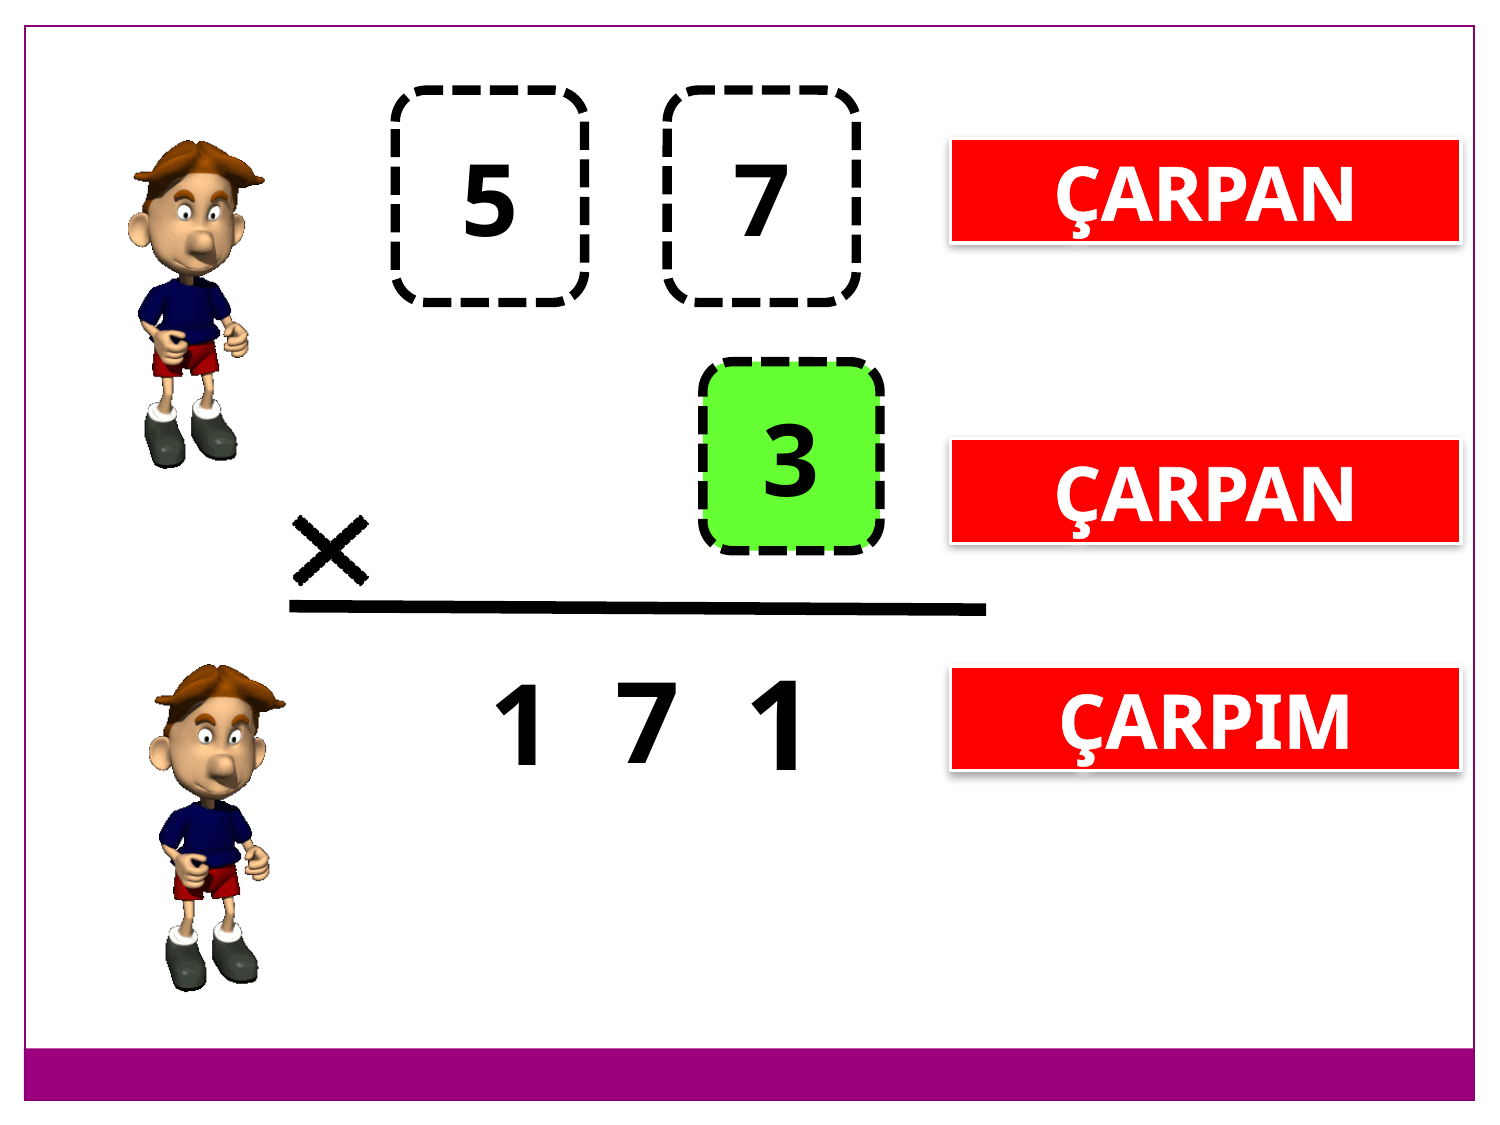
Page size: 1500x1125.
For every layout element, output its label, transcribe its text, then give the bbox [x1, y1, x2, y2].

text_box 5 [394, 89, 586, 304]
text_box [292, 514, 369, 587]
text_box ÇARPAN [949, 137, 1463, 245]
text_box ÇARPAN [949, 437, 1463, 545]
picture [0, 119, 380, 486]
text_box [288, 605, 987, 610]
text_box 7 [666, 89, 858, 304]
picture [21, 643, 402, 1010]
text_box 1 [459, 645, 585, 795]
text_box 7 [584, 643, 711, 794]
text_box ÇARPIM [949, 664, 1463, 772]
text_box 3 [701, 360, 881, 552]
text_box 1 [717, 637, 844, 803]
